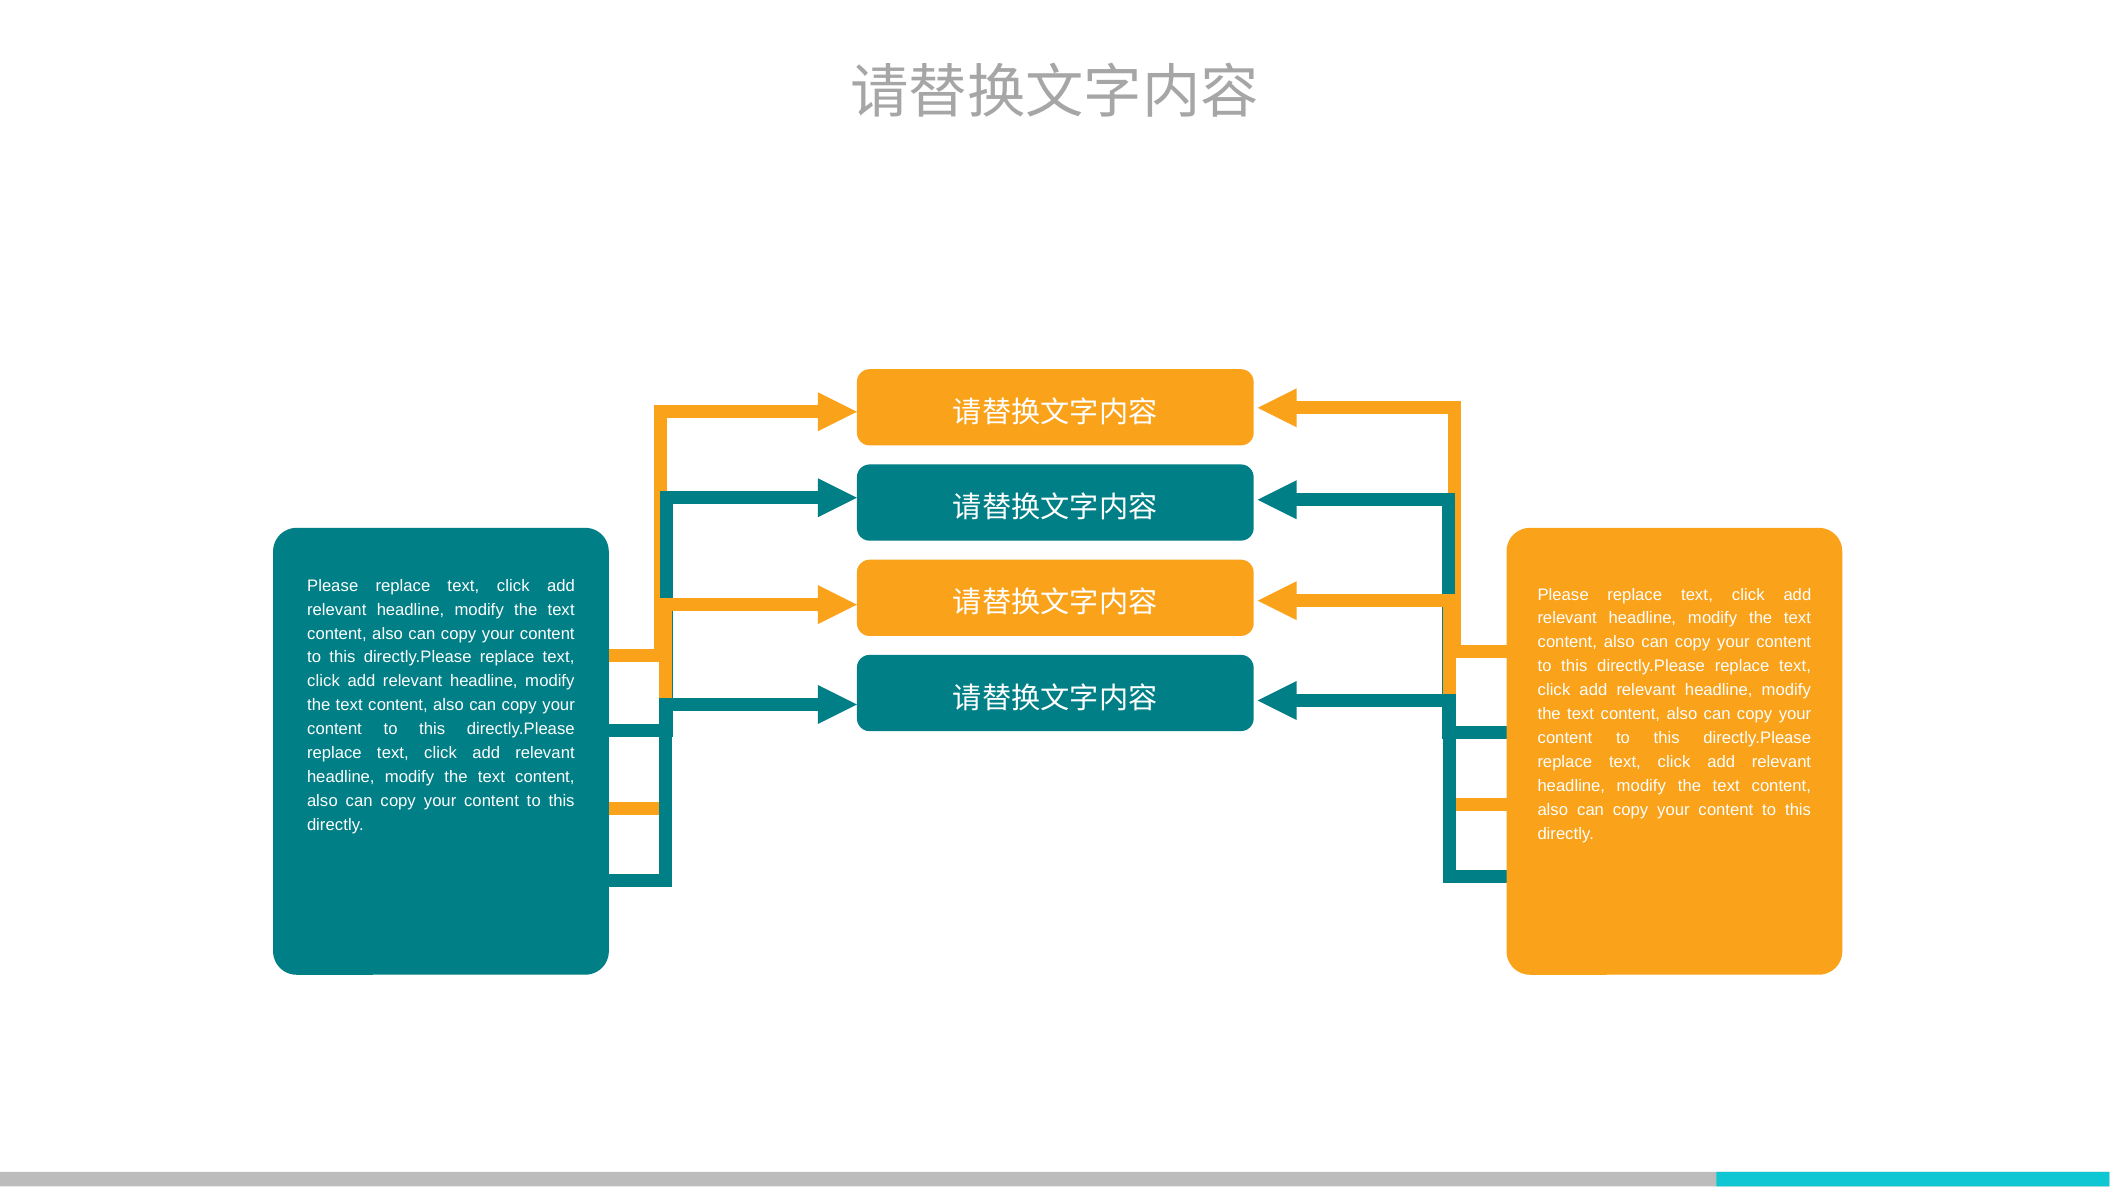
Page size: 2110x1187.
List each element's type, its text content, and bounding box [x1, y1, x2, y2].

text_box 请替换文字内容 [855, 368, 1255, 447]
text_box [1257, 700, 1506, 877]
text_box 请替换文字内容 [857, 463, 1255, 542]
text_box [1257, 407, 1651, 527]
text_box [463, 411, 857, 527]
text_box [1257, 499, 1640, 600]
text_box 请替换文字内容 [857, 558, 1255, 637]
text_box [1257, 600, 1506, 700]
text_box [273, 527, 609, 975]
text_box 请替换文字内容 [820, 32, 1289, 124]
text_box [1506, 527, 1843, 975]
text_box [609, 704, 857, 881]
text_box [609, 604, 857, 704]
text_box 请替换文字内容 [857, 653, 1255, 733]
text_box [475, 497, 857, 604]
